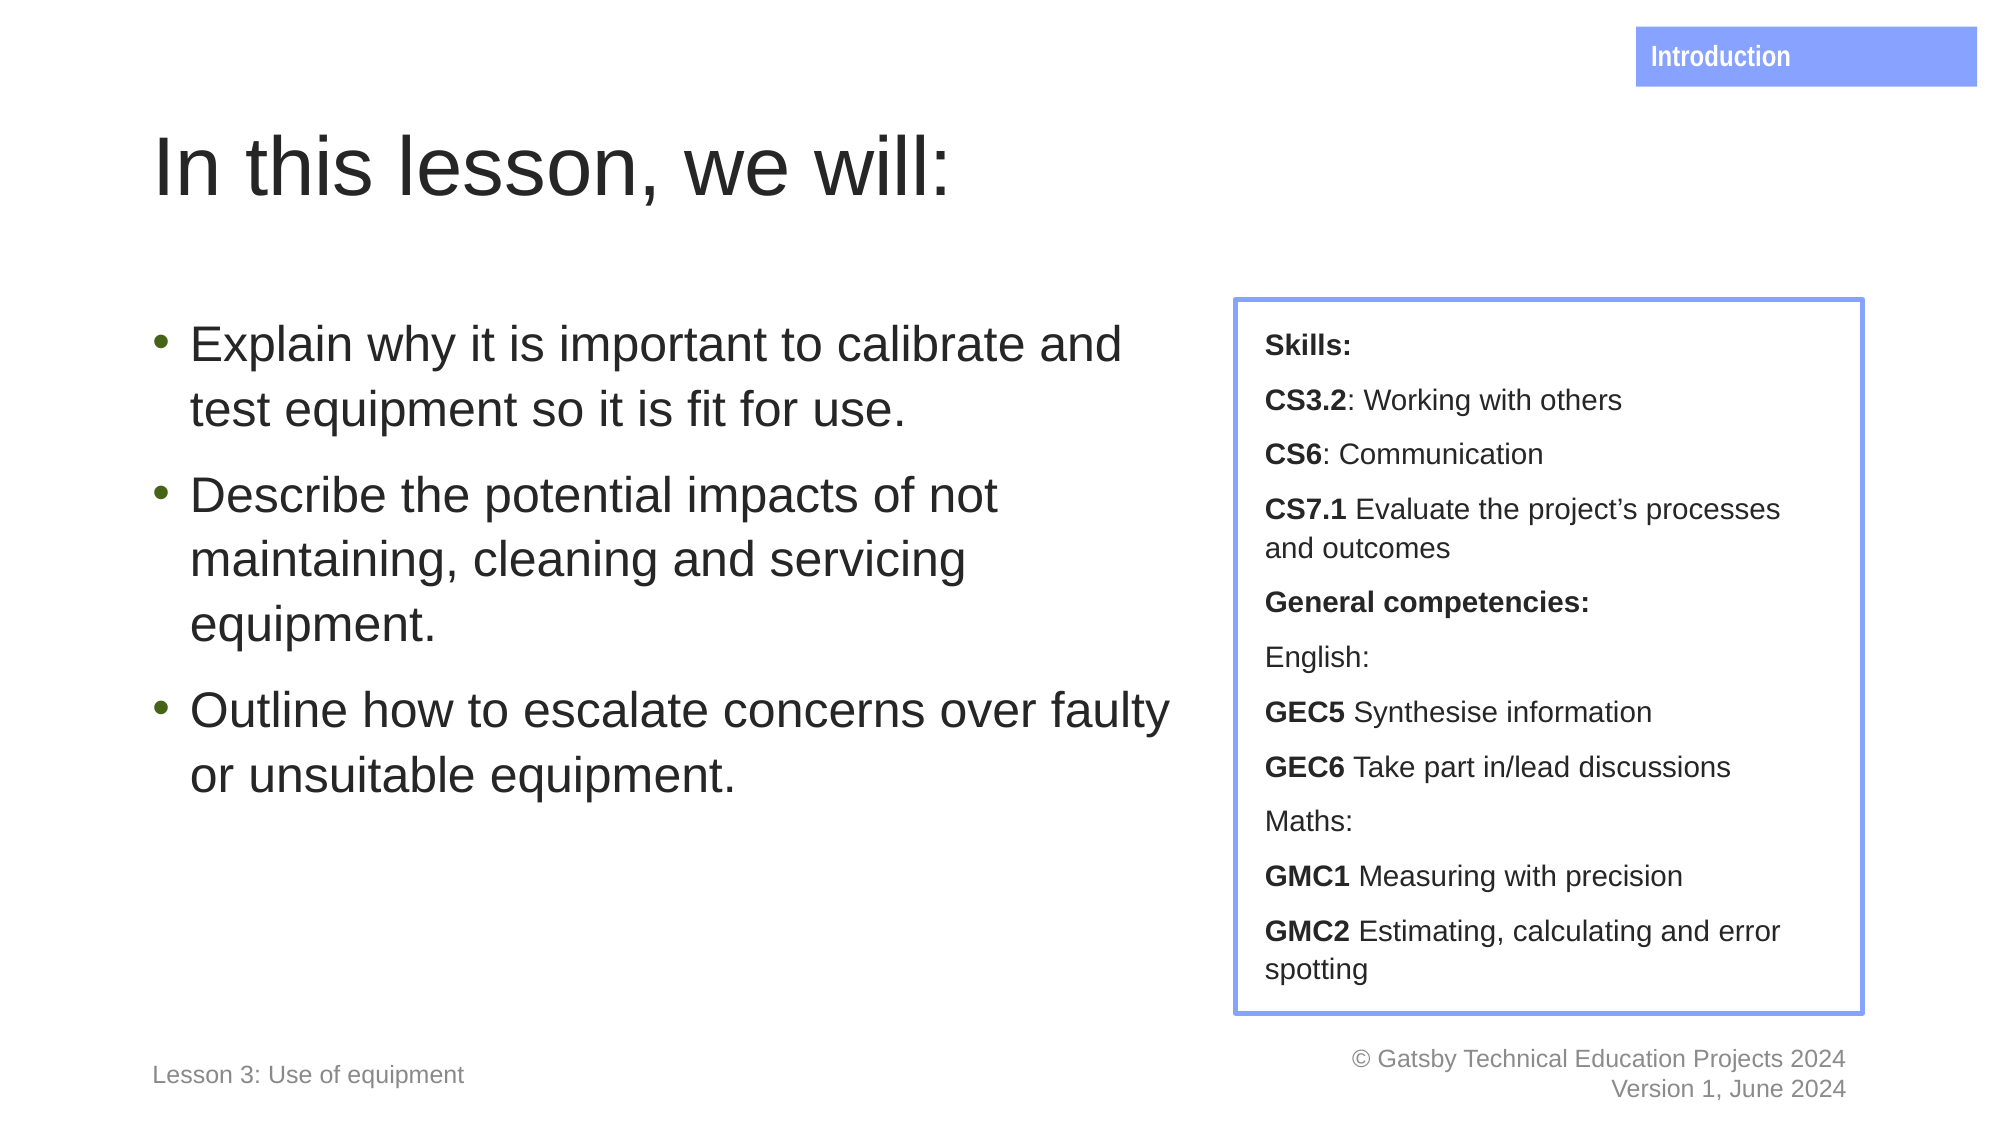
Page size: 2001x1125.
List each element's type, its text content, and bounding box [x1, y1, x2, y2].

list Skills: CS3.2: Working with others CS6: Communication CS7.1 Evaluate the project’s processes and outcomes General competencies: English: GEC5 Synthesise information GEC6 Take part in/lead discussions Maths: GMC1 Measuring with precision GMC2 Estimating, calculating and error spotting [1233, 297, 1865, 1016]
list Lesson 3: Use of equipment [137, 1042, 829, 1103]
title In this lesson, we will: [137, 59, 1863, 278]
list Introduction [1636, 26, 1978, 87]
list Explain why it is important to calibrate and test equipment so it is fit for use. Describe the potential impacts of not maintaining, cleaning and servicing equipment. Outline how to escalate concerns over faulty or unsuitable equipment. [137, 299, 1188, 1014]
